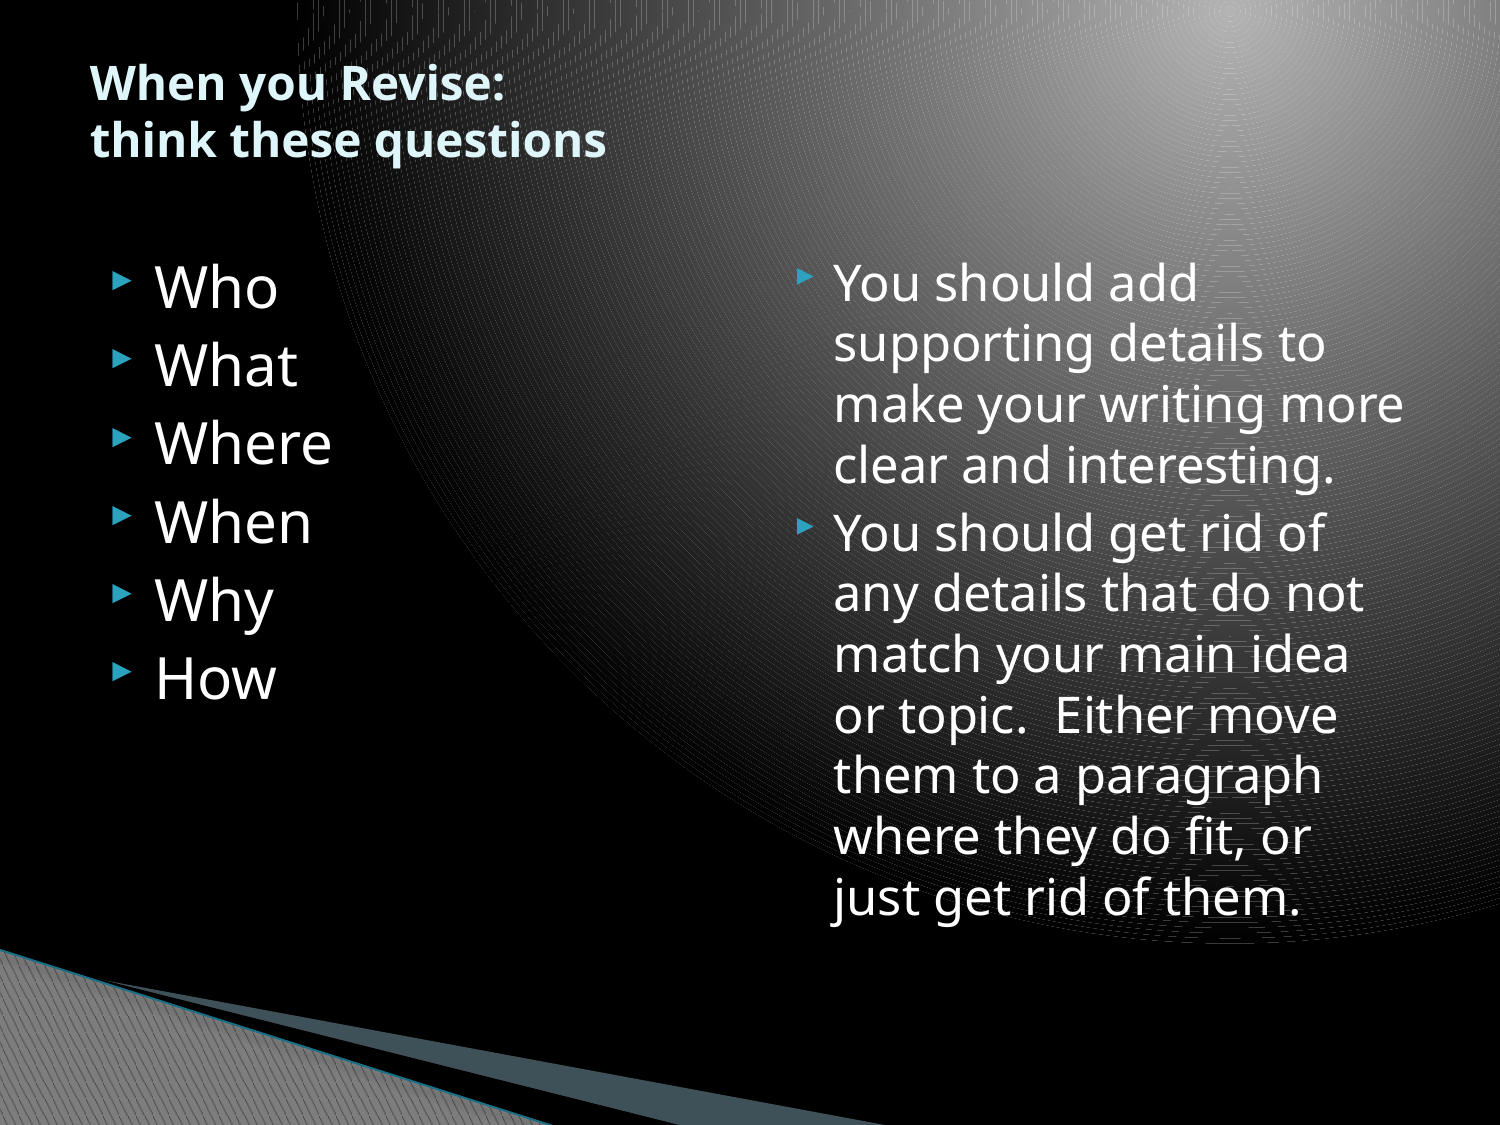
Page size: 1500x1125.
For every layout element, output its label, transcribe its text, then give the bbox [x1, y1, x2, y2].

picture [0, 952, 543, 1125]
title When you Revise: think these questions [75, 45, 1425, 233]
list Who What Where When Why How [75, 243, 738, 986]
list You should add supporting details to make your writing more clear and interesting. You should get rid of any details that do not match your main idea or topic. Either move them to a paragraph where they do fit, or just get rid of them. [762, 243, 1425, 986]
